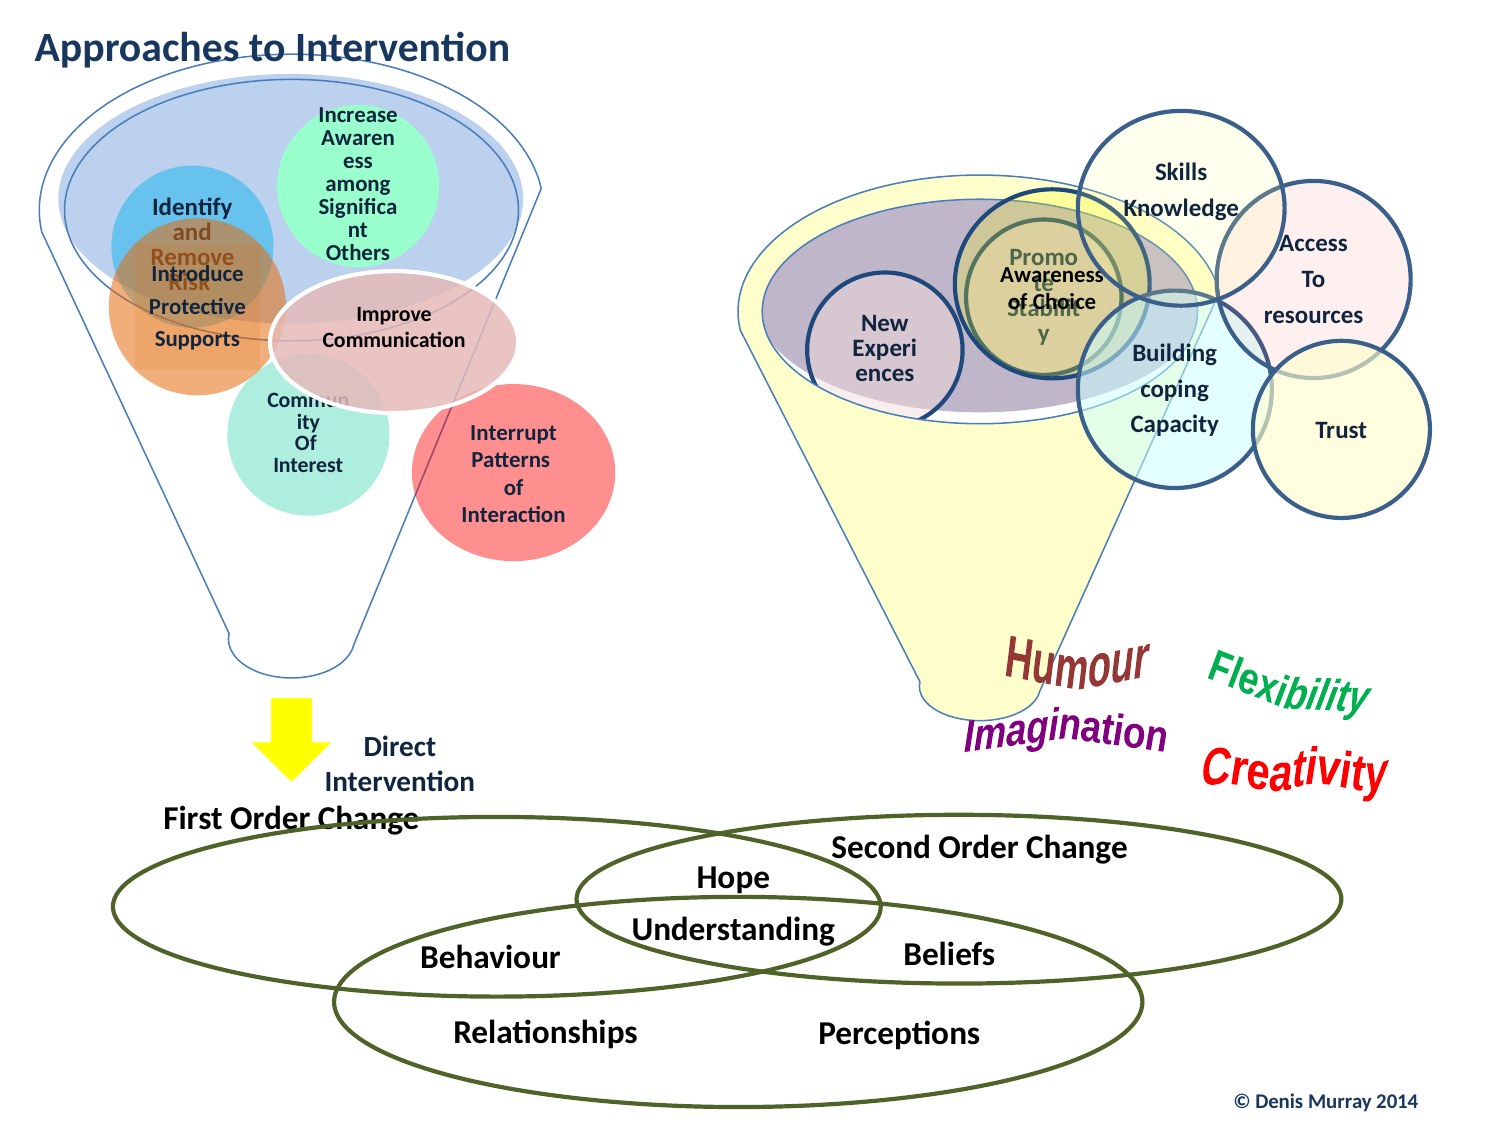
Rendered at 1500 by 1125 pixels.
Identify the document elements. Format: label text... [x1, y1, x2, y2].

text_box [1066, 937, 1306, 977]
text_box Understanding [616, 919, 851, 955]
text_box Behaviour [396, 928, 586, 983]
text_box Relationships [438, 1003, 706, 1058]
text_box [114, 919, 475, 991]
text_box Perceptions [803, 1004, 996, 1059]
text_box © Denis Murray 2014 [1218, 1080, 1438, 1121]
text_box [39, 18, 761, 911]
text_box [108, 217, 287, 396]
text_box Beliefs [888, 937, 1011, 980]
text_box Approaches to Intervention [19, 12, 835, 78]
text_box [737, 148, 1430, 929]
text_box [331, 919, 1145, 1110]
text_box Skills Knowledge [1098, 108, 1265, 147]
